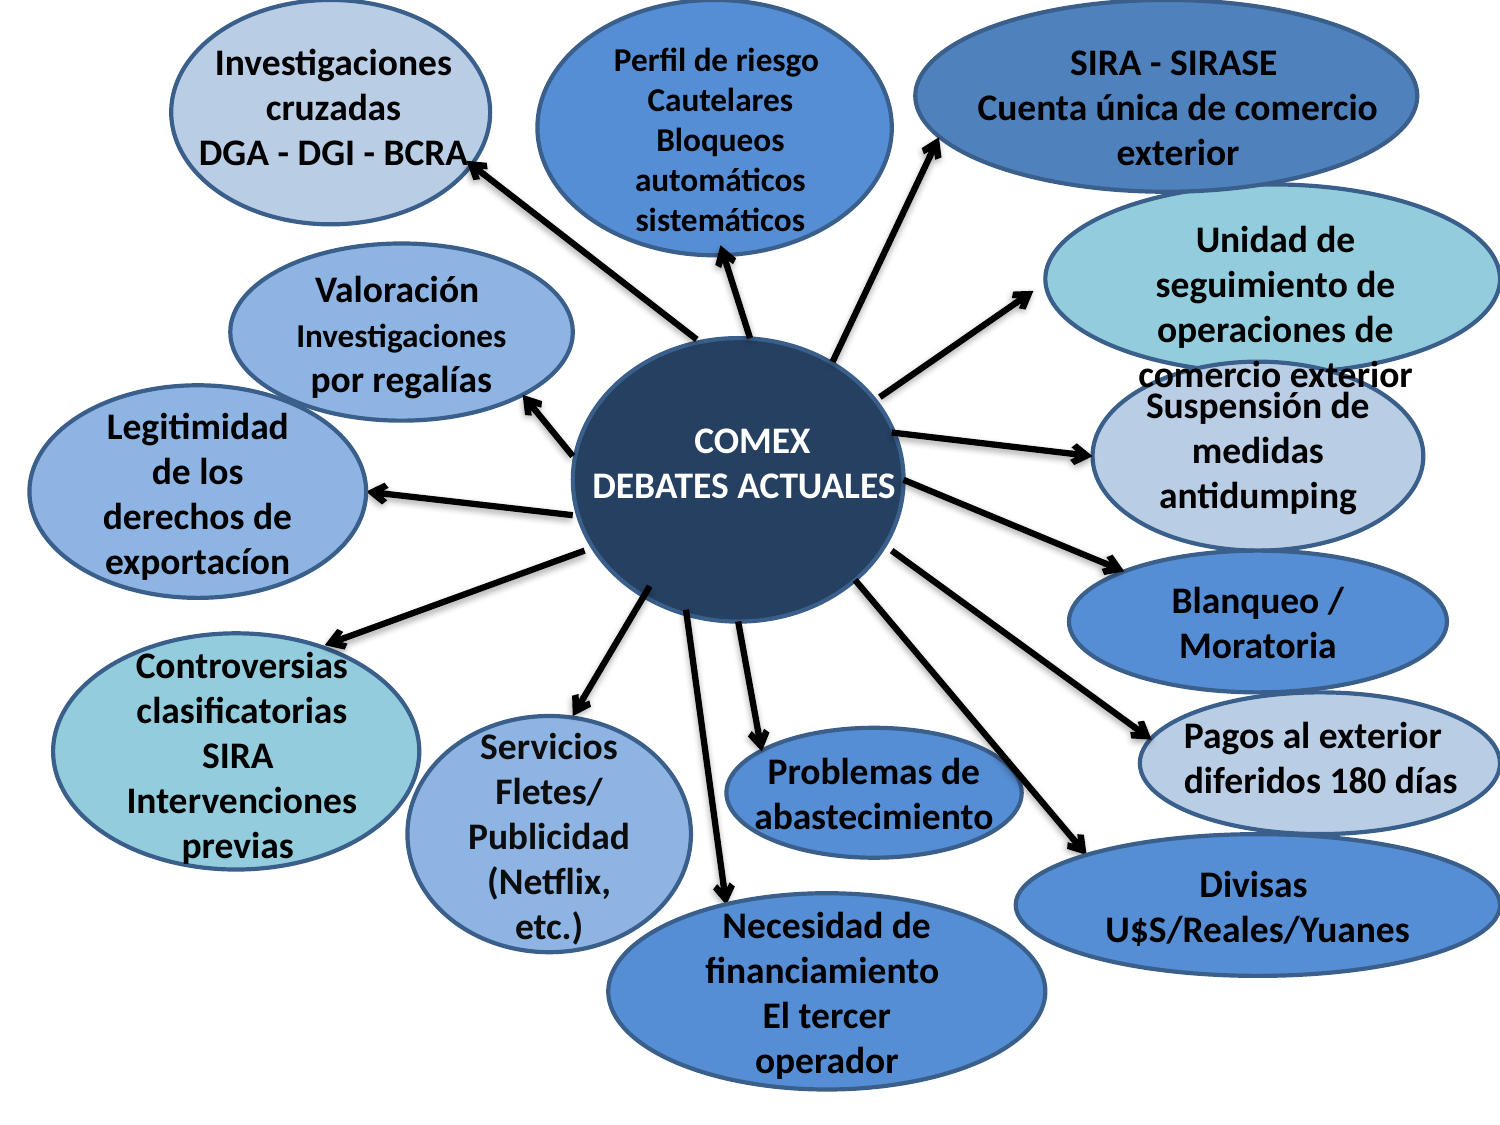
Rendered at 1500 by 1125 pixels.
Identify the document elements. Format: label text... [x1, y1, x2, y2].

text_box [1213, 690, 1427, 704]
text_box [903, 479, 1125, 549]
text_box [737, 621, 762, 752]
text_box [913, 44, 950, 147]
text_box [879, 290, 1034, 398]
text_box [522, 394, 573, 457]
text_box Investigaciones cruzadas DGA - DGI - BCRA [147, 30, 520, 226]
text_box Suspensión de medidas antidumping [1104, 403, 1412, 524]
text_box COMEX DEBATES ACTUALES [572, 408, 916, 514]
text_box [748, 246, 789, 255]
text_box [218, 0, 444, 30]
text_box [535, 60, 561, 159]
text_box [1043, 226, 1080, 332]
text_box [720, 247, 751, 339]
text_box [365, 491, 574, 516]
text_box [1412, 418, 1426, 495]
text_box Pagos al exterior diferidos 180 días [1169, 704, 1500, 809]
text_box [1137, 722, 1169, 805]
text_box [596, 0, 833, 30]
text_box [779, 845, 851, 860]
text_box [572, 585, 650, 717]
text_box Servicios Fletes/ Publicidad(Netflix, etc.) [405, 713, 680, 955]
text_box [1471, 230, 1500, 328]
text_box Problemas de abastecimiento [731, 739, 849, 845]
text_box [324, 550, 585, 646]
text_box [1091, 418, 1104, 478]
text_box [593, 336, 884, 408]
text_box [577, 514, 898, 622]
text_box [1177, 809, 1463, 836]
text_box [1116, 182, 1429, 208]
text_box [702, 246, 717, 258]
text_box Legitimidad de los derechos de exportacíon [27, 383, 369, 600]
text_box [685, 609, 727, 906]
text_box [1138, 524, 1378, 550]
text_box [1406, 64, 1420, 128]
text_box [854, 579, 1087, 856]
text_box Necesidad de financiamiento El tercer operador [606, 891, 1048, 1092]
text_box Unidad de seguimiento de operaciones de comercio exterior [1080, 208, 1471, 403]
text_box [880, 77, 894, 135]
text_box [784, 726, 849, 739]
text_box Controversias clasificatorias SIRA Intervenciones previas [53, 633, 432, 919]
text_box SIRA - SIRASE Cuenta única de comercio exterior [950, 30, 1406, 181]
text_box [978, 0, 1355, 30]
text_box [832, 136, 940, 362]
text_box Valoración Investigaciones por regalías [228, 241, 572, 423]
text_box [891, 550, 1152, 740]
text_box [466, 160, 697, 340]
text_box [891, 432, 1093, 457]
text_box [1040, 181, 1292, 194]
text_box Perfil de riesgo Cautelares Bloqueos automáticos sistemáticos [561, 30, 880, 246]
text_box Divisas U$S/Reales/Yuanes [1013, 832, 1500, 978]
text_box Blanqueo / Moratoria [1156, 548, 1450, 695]
